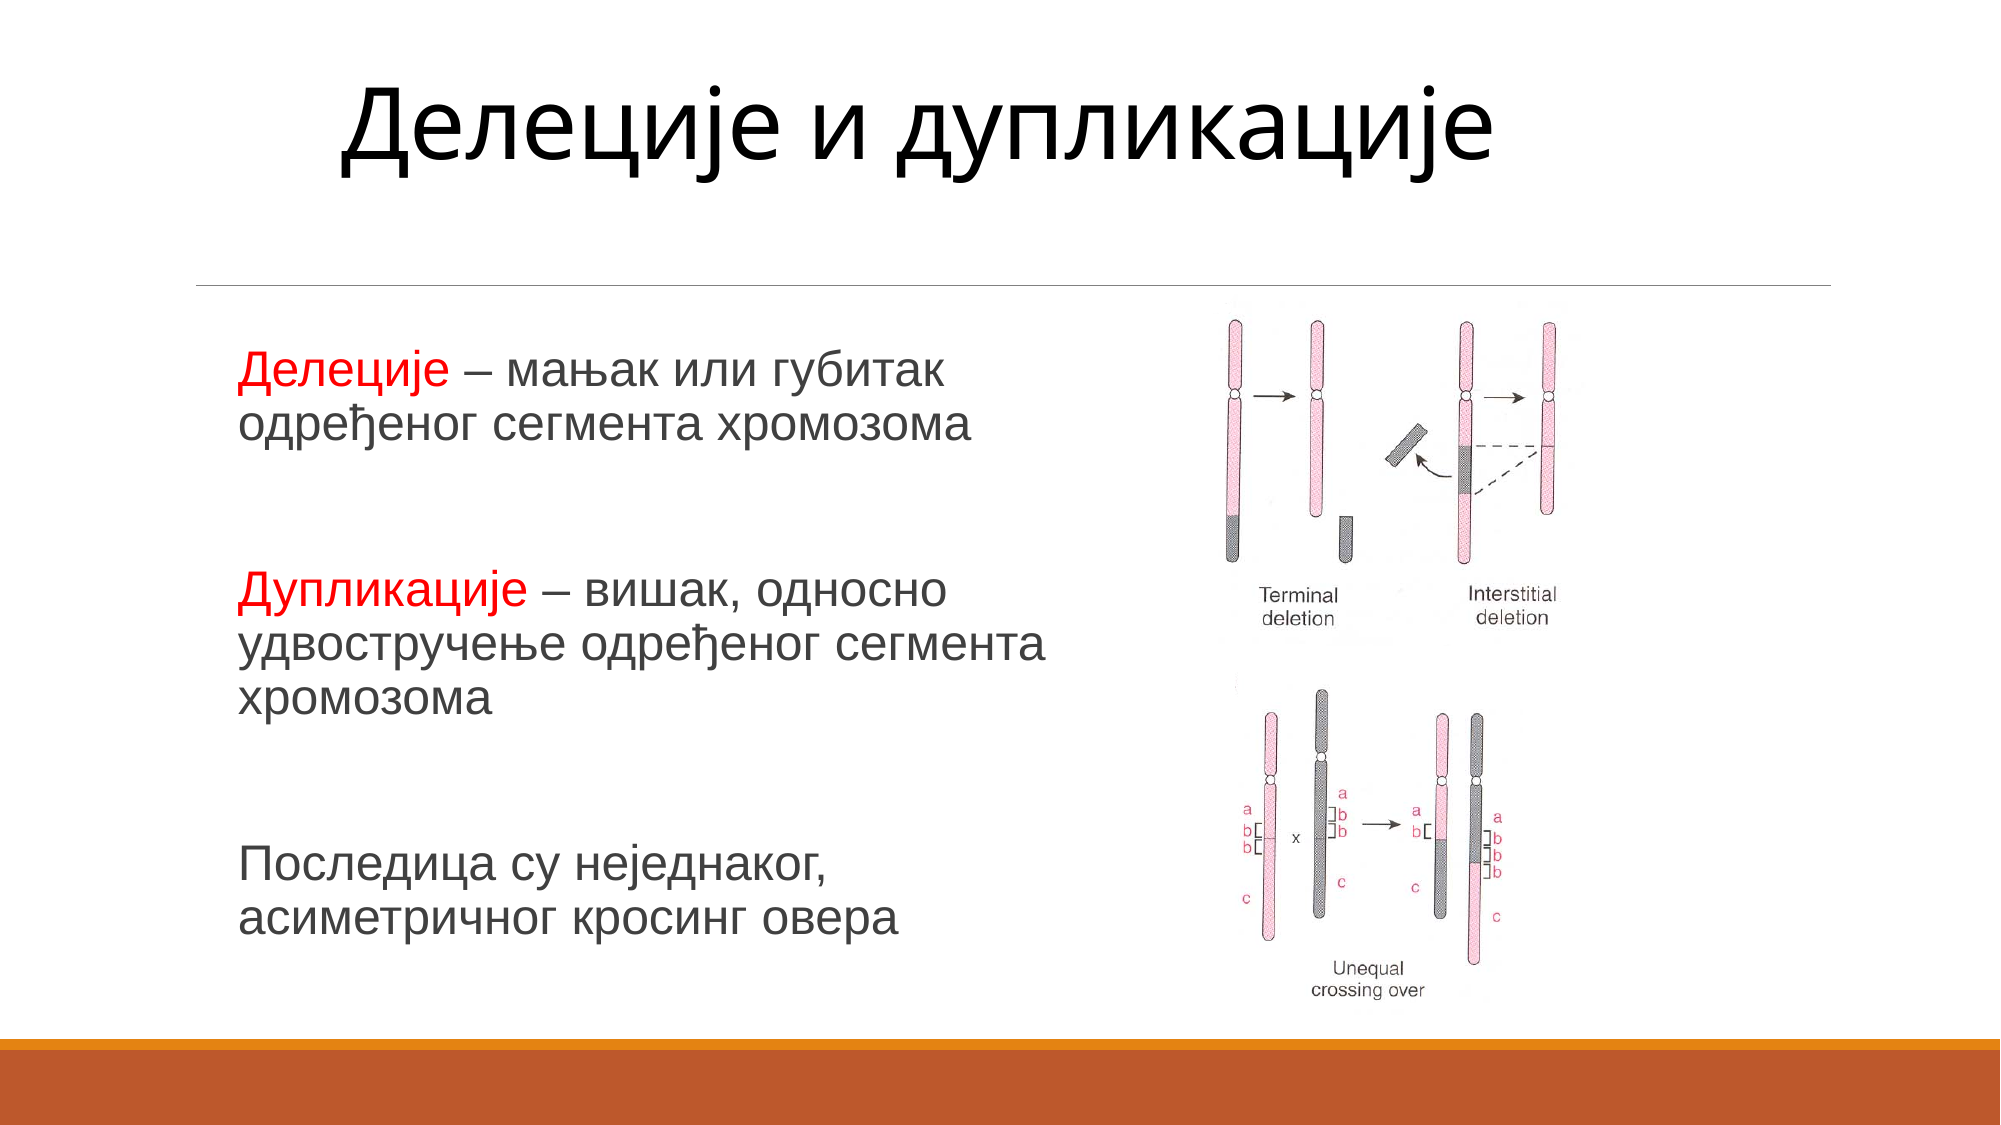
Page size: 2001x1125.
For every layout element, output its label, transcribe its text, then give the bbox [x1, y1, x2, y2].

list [1234, 669, 1523, 1030]
list Делеције – мањак или губитак одређеног сегмента хромозома Дупликације – вишак, односно удвостручење одређеног сегмента хромозома Последица су неједнаког, асиметричног кросинг овера [222, 335, 1161, 1005]
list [1199, 286, 1592, 647]
title Делеције и дупликације [326, 0, 1677, 188]
